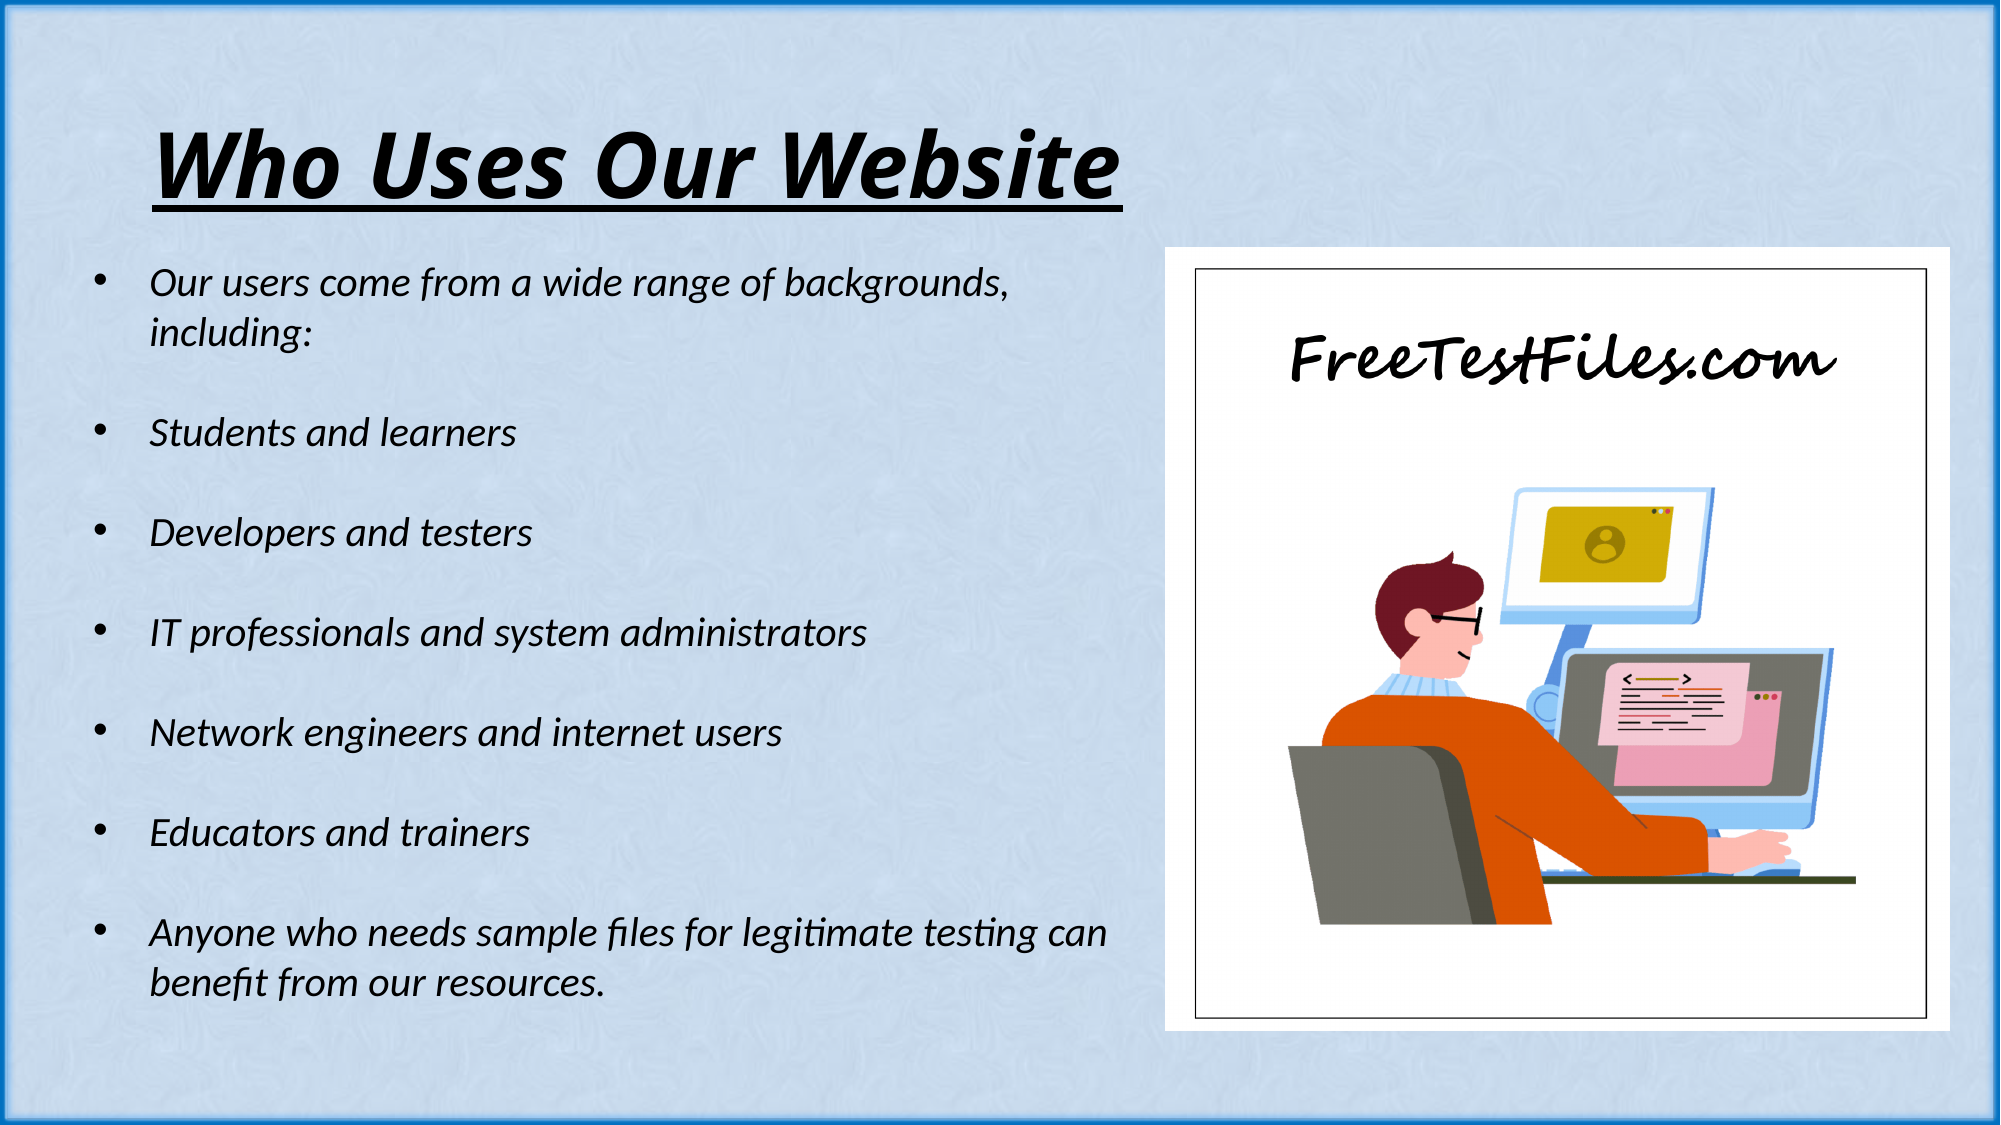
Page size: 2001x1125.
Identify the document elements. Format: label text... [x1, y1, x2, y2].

text_box [0, 0, 1999, 1125]
picture [1165, 246, 1950, 1031]
text_box Our users come from a wide range of backgrounds, including: Students and learners Developers and testers IT professionals and system administrators Network engineers and internet users Educators and trainers Anyone who needs sample files for legitimate testing can benefit from our resources. [78, 247, 1148, 1011]
